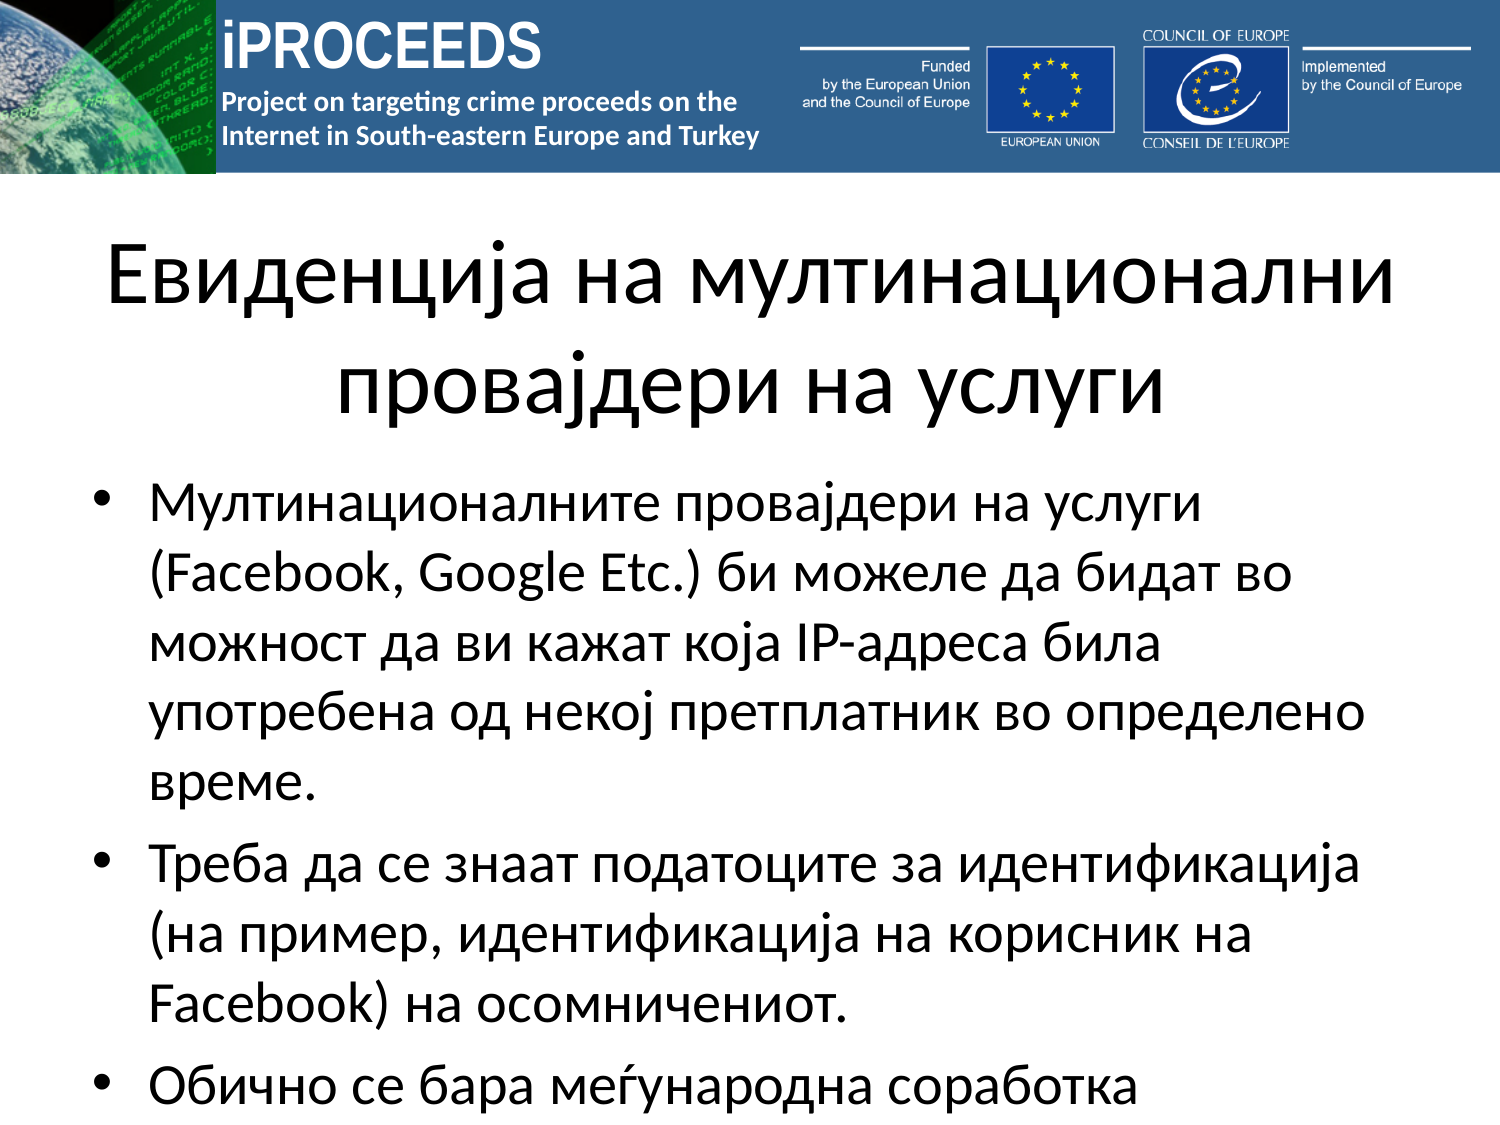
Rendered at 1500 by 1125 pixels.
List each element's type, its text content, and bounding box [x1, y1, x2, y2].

title Евиденција на мултинационални провајдери на услуги [76, 172, 1427, 361]
picture [800, 30, 1471, 148]
list Мултинационалните провајдери на услуги (Facebook, Google Etc.) би можеле да бидат во можност да ви кажат која IP-адреса била употребена од некој претплатник во определено време. Треба да се знаат податоците за идентификација (на пример, идентификација на корисник на Facebook) на осомничениот. Обично се бара меѓународна соработка [76, 373, 1427, 1017]
picture [0, 0, 216, 174]
